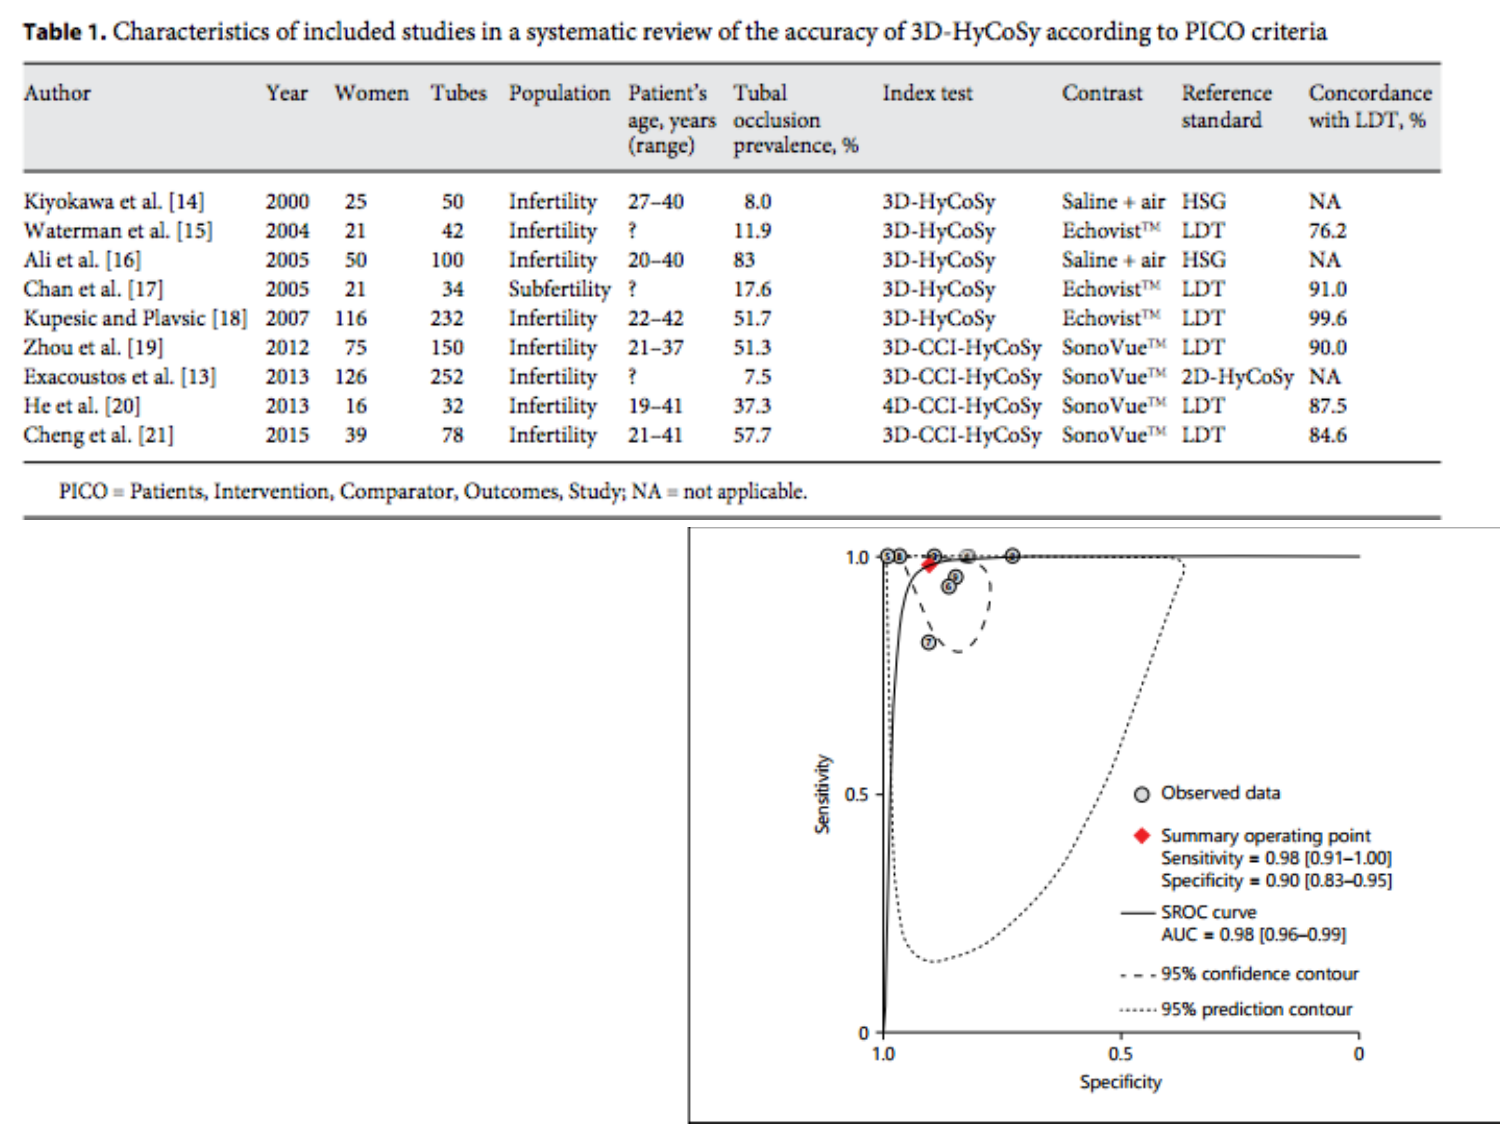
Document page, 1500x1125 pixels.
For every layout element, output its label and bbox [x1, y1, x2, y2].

picture [687, 527, 1500, 1124]
picture [4, 4, 1470, 520]
